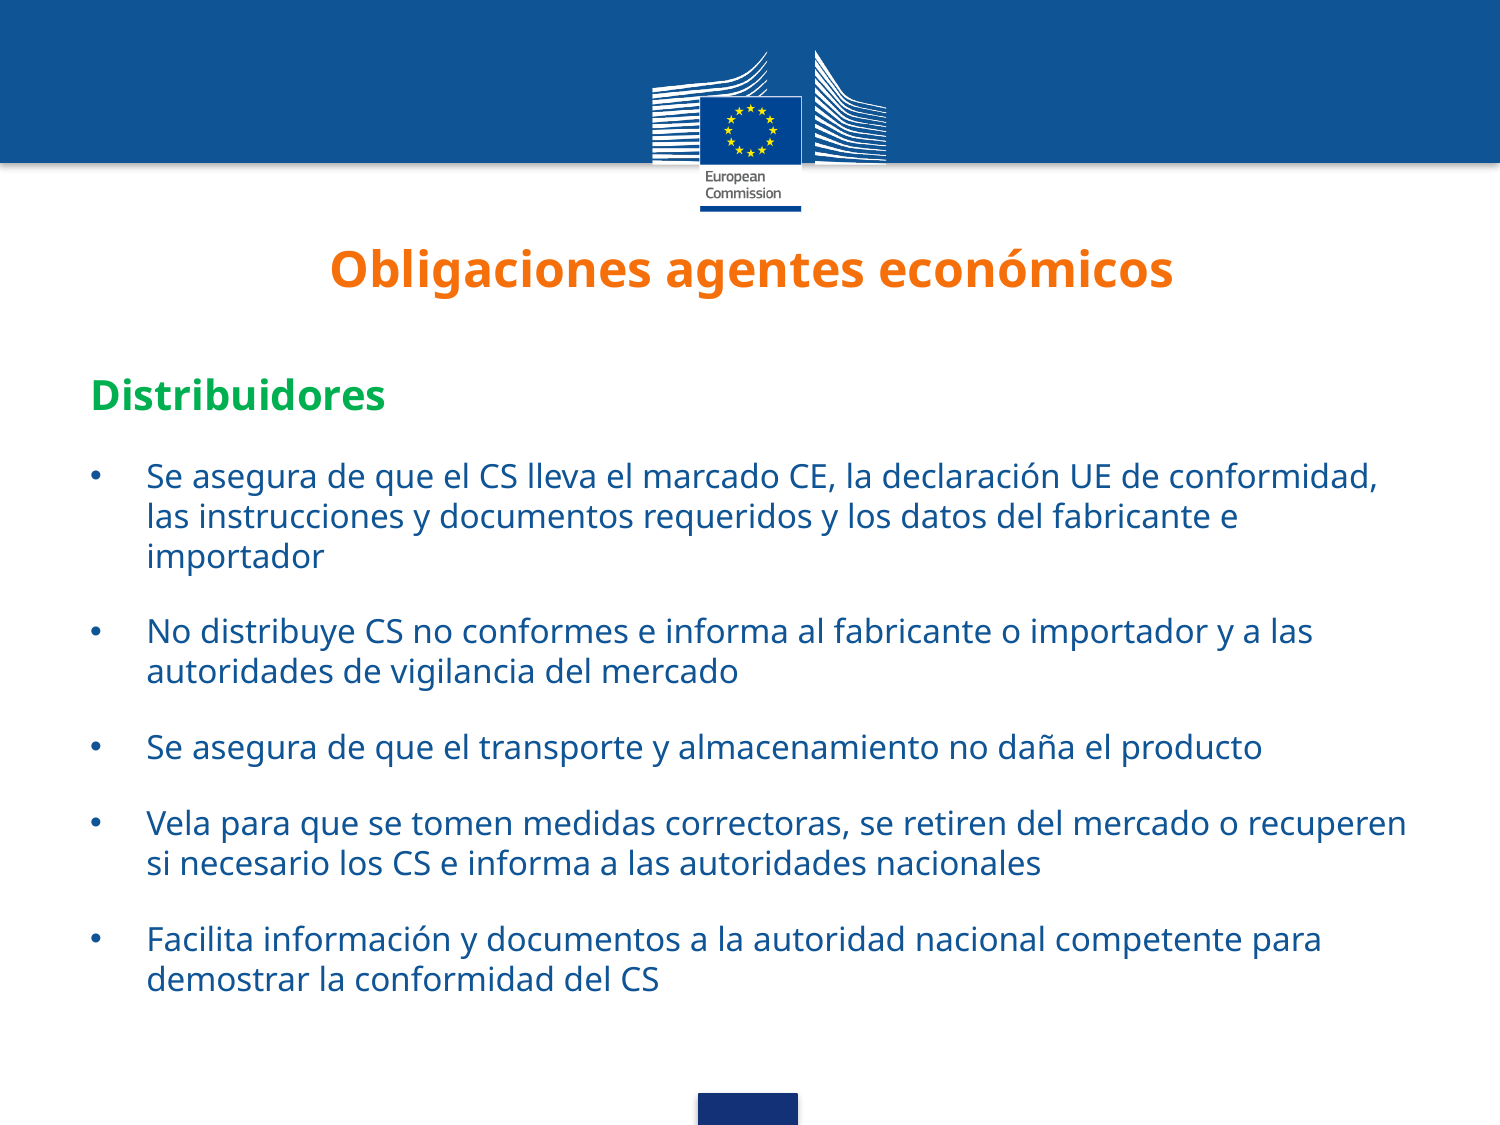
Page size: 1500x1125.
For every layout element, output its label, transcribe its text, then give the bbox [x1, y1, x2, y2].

list Distribuidores Se asegura de que el CS lleva el marcado CE, la declaración UE de conformidad, las instrucciones y documentos requeridos y los datos del fabricante e importador No distribuye CS no conformes e informa al fabricante o importador y a las autoridades de vigilancia del mercado Se asegura de que el transporte y almacenamiento no daña el producto Vela para que se tomen medidas correctoras, se retiren del mercado o recuperen si necesario los CS e informa a las autoridades nacionales Facilita información y documentos a la autoridad nacional competente para demostrar la conformidad del CS [74, 361, 1426, 1018]
title Obligaciones agentes económicos [76, 196, 1428, 339]
